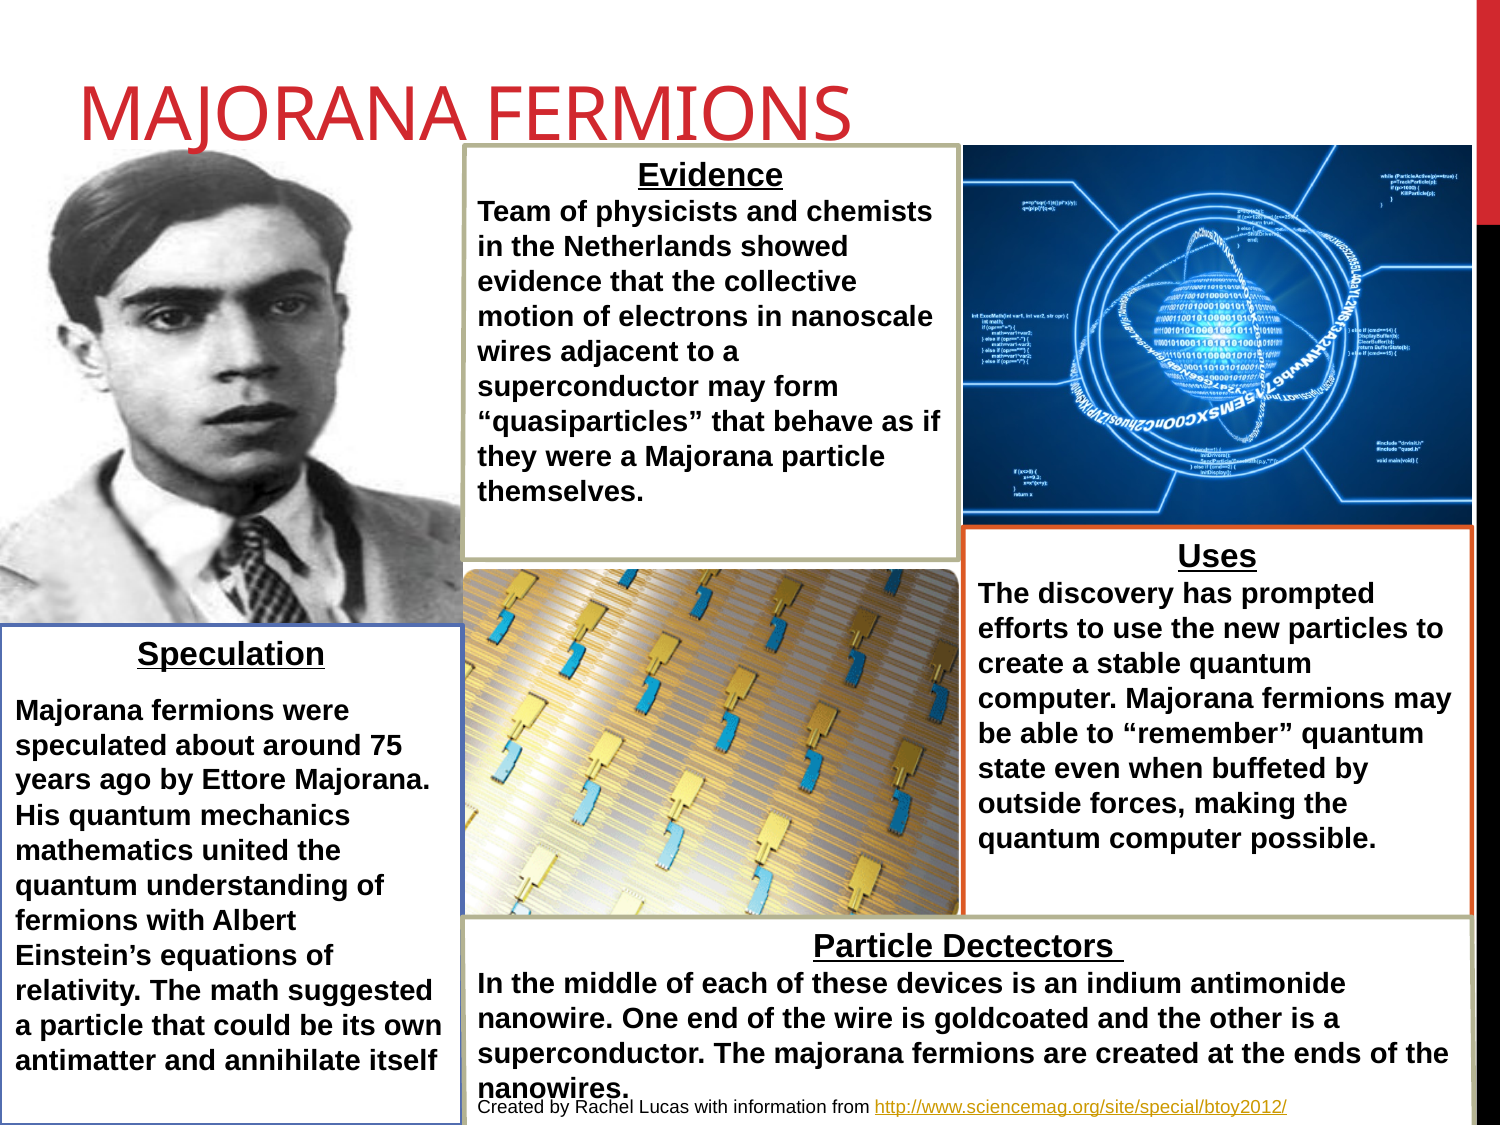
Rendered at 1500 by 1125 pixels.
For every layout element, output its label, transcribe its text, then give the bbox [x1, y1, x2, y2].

text_box Particle Dectectors In the middle of each of these devices is an indium antimonide nanowire. One end of the wire is goldcoated and the other is a superconductor. The majorana fermions are created at the ends of the nanowires. [460, 914, 1476, 1109]
text_box Created by Rachel Lucas with information from http://www.sciencemag.org/site/special/btoy2012/ [462, 1087, 1500, 1125]
text_box Evidence Team of physicists and chemists in the Netherlands showed evidence that the collective motion of electrons in nanoscale wires adjacent to a superconductor may form “quasiparticles” that behave as if they were a Majorana particle themselves. [462, 143, 961, 563]
list Speculation Majorana fermions were speculated about around 75 years ago by Ettore Majorana. His quantum mechanics mathematics united the quantum understanding of fermions with Albert Einstein’s equations of relativity. The math suggested a particle that could be its own antimatter and annihilate itself [0, 627, 462, 1125]
picture [962, 144, 1473, 528]
title Majorana Fermions [62, 0, 1050, 146]
text_box Uses The discovery has prompted efforts to use the new particles to create a stable quantum computer. Majorana fermions may be able to “remember” quantum state even when buffeted by outside forces, making the quantum computer possible. [960, 525, 1475, 916]
picture [0, 149, 959, 924]
